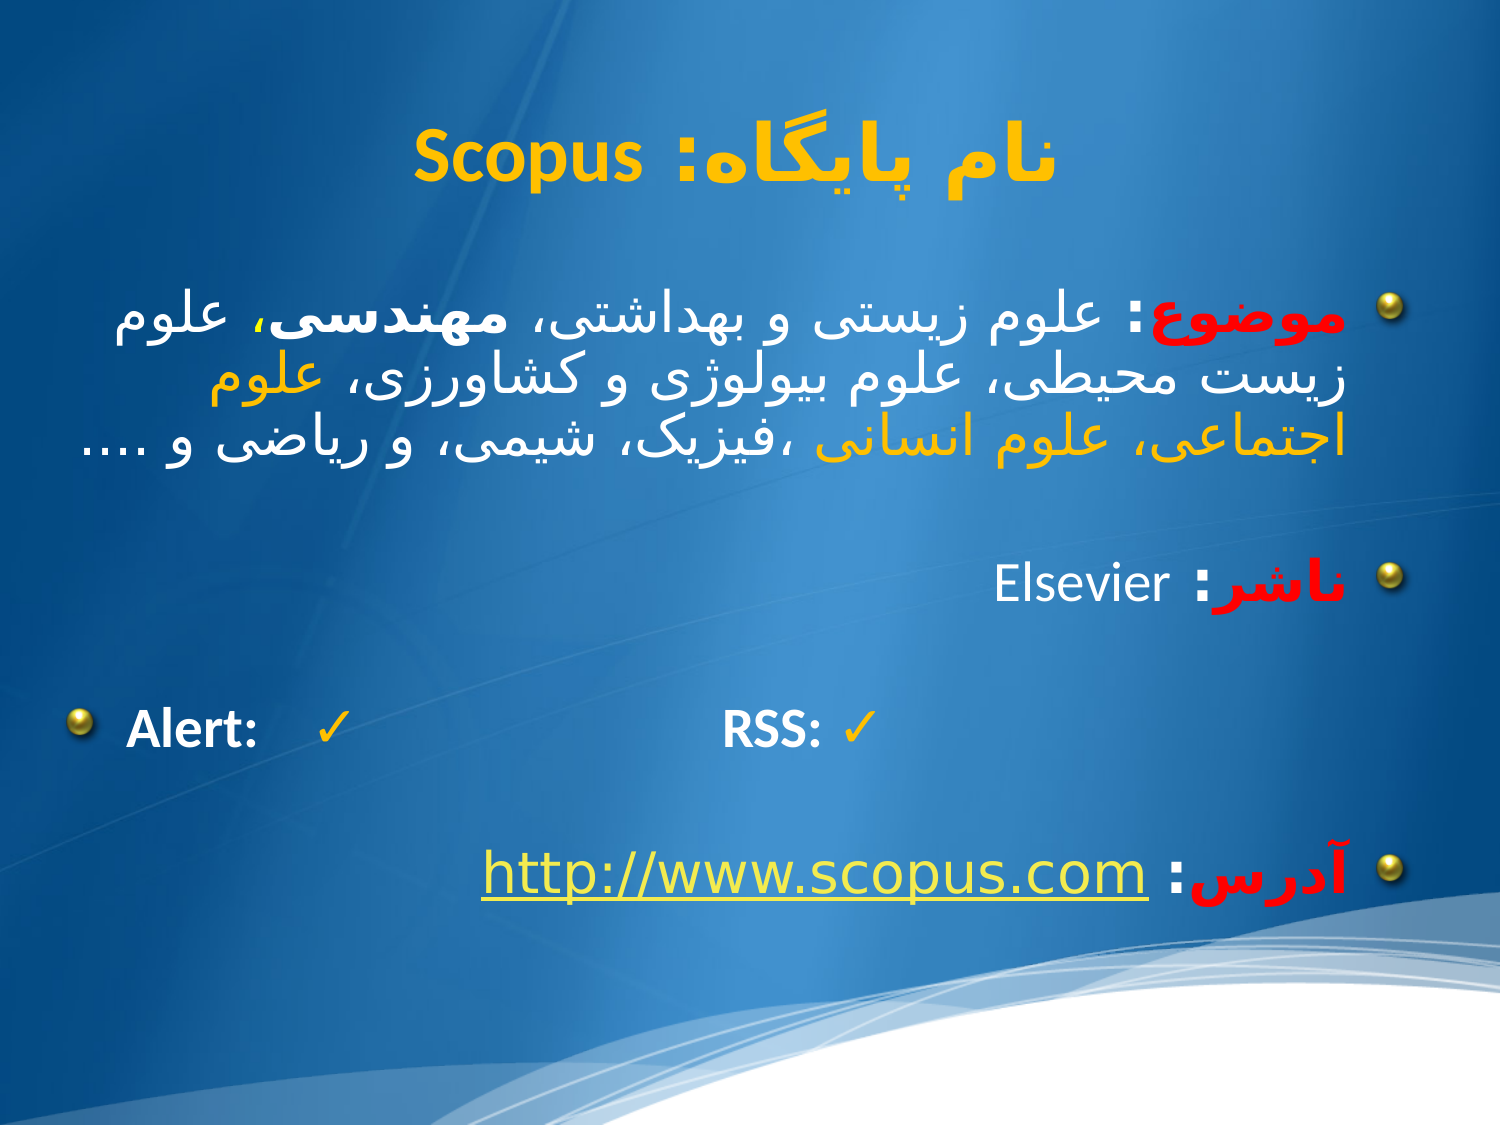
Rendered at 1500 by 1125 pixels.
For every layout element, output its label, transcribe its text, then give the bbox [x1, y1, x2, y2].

picture [0, 0, 1500, 1125]
list نام پایگاه: Scopus موضوع: علوم زیستی و بهداشتی، مهندسی، علوم زیست محیطی، علوم بیولوژی و کشاورزی، علوم اجتماعی، علوم انسانی ،فیزیک، شیمی، و ریاضی و .... ناشر: Elsevier Alert: ✓ RSS: ✓ آدرس: http://www.scopus.com [62, 112, 1413, 1025]
